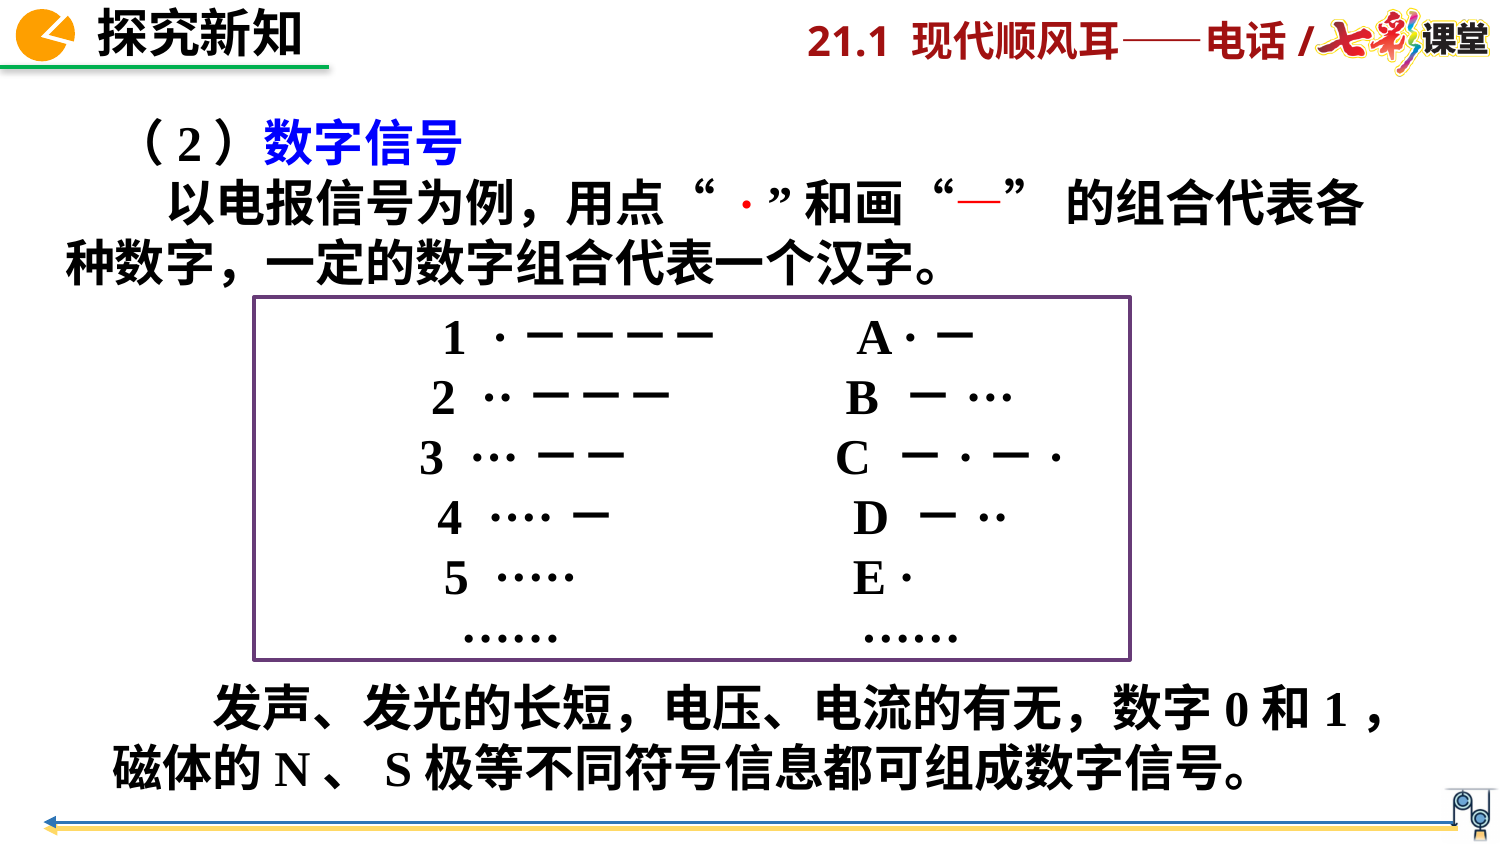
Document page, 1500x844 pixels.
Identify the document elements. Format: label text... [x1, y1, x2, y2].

text_box 发声、发光的长短，电压、电流的有无，数字0和1，磁体的N、S极等不同符号信息都可组成数字信号。 [97, 669, 1466, 805]
picture [1313, 7, 1492, 77]
picture [1449, 793, 1493, 836]
text_box 1 ·－－－－ A ·－ 2 ··－－－ B －··· 3 ···－－ C －·－· 4 ····－ D －·· 5 ····· E · …… …… [252, 295, 1132, 662]
text_box （2）数字信号 以电报信号为例，用点“ · ”和画“—” 的组合代表各种数字，一定的数字组合代表一个汉字。 [50, 103, 1422, 299]
